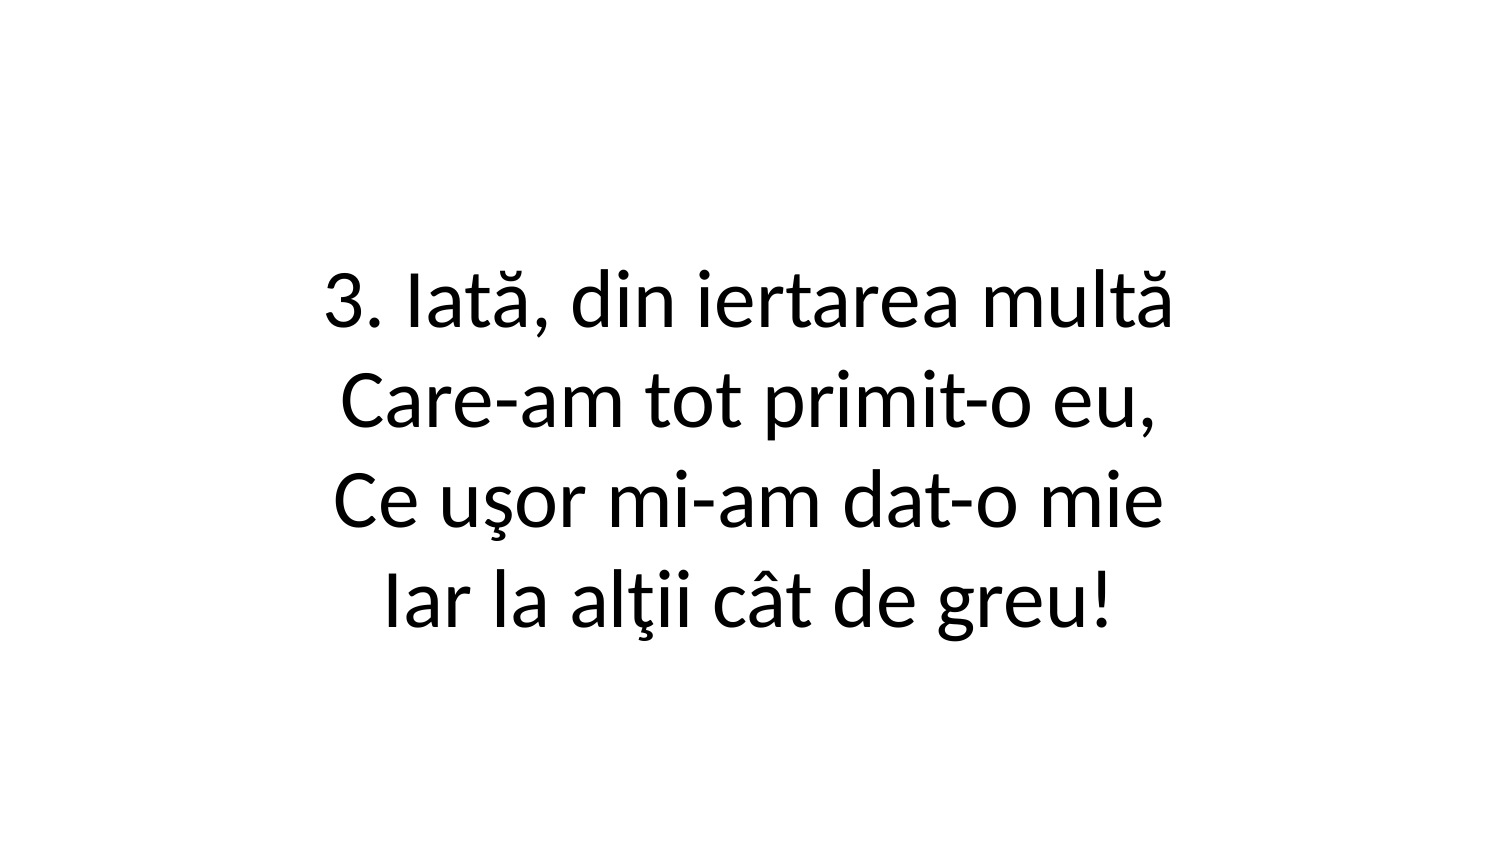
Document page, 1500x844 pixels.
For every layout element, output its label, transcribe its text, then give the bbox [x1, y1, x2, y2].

text_box 3. Iată, din iertarea multă Care-am tot primit-o eu, Ce uşor mi-am dat-o mie Iar la alţii cât de greu! [308, 192, 1192, 652]
